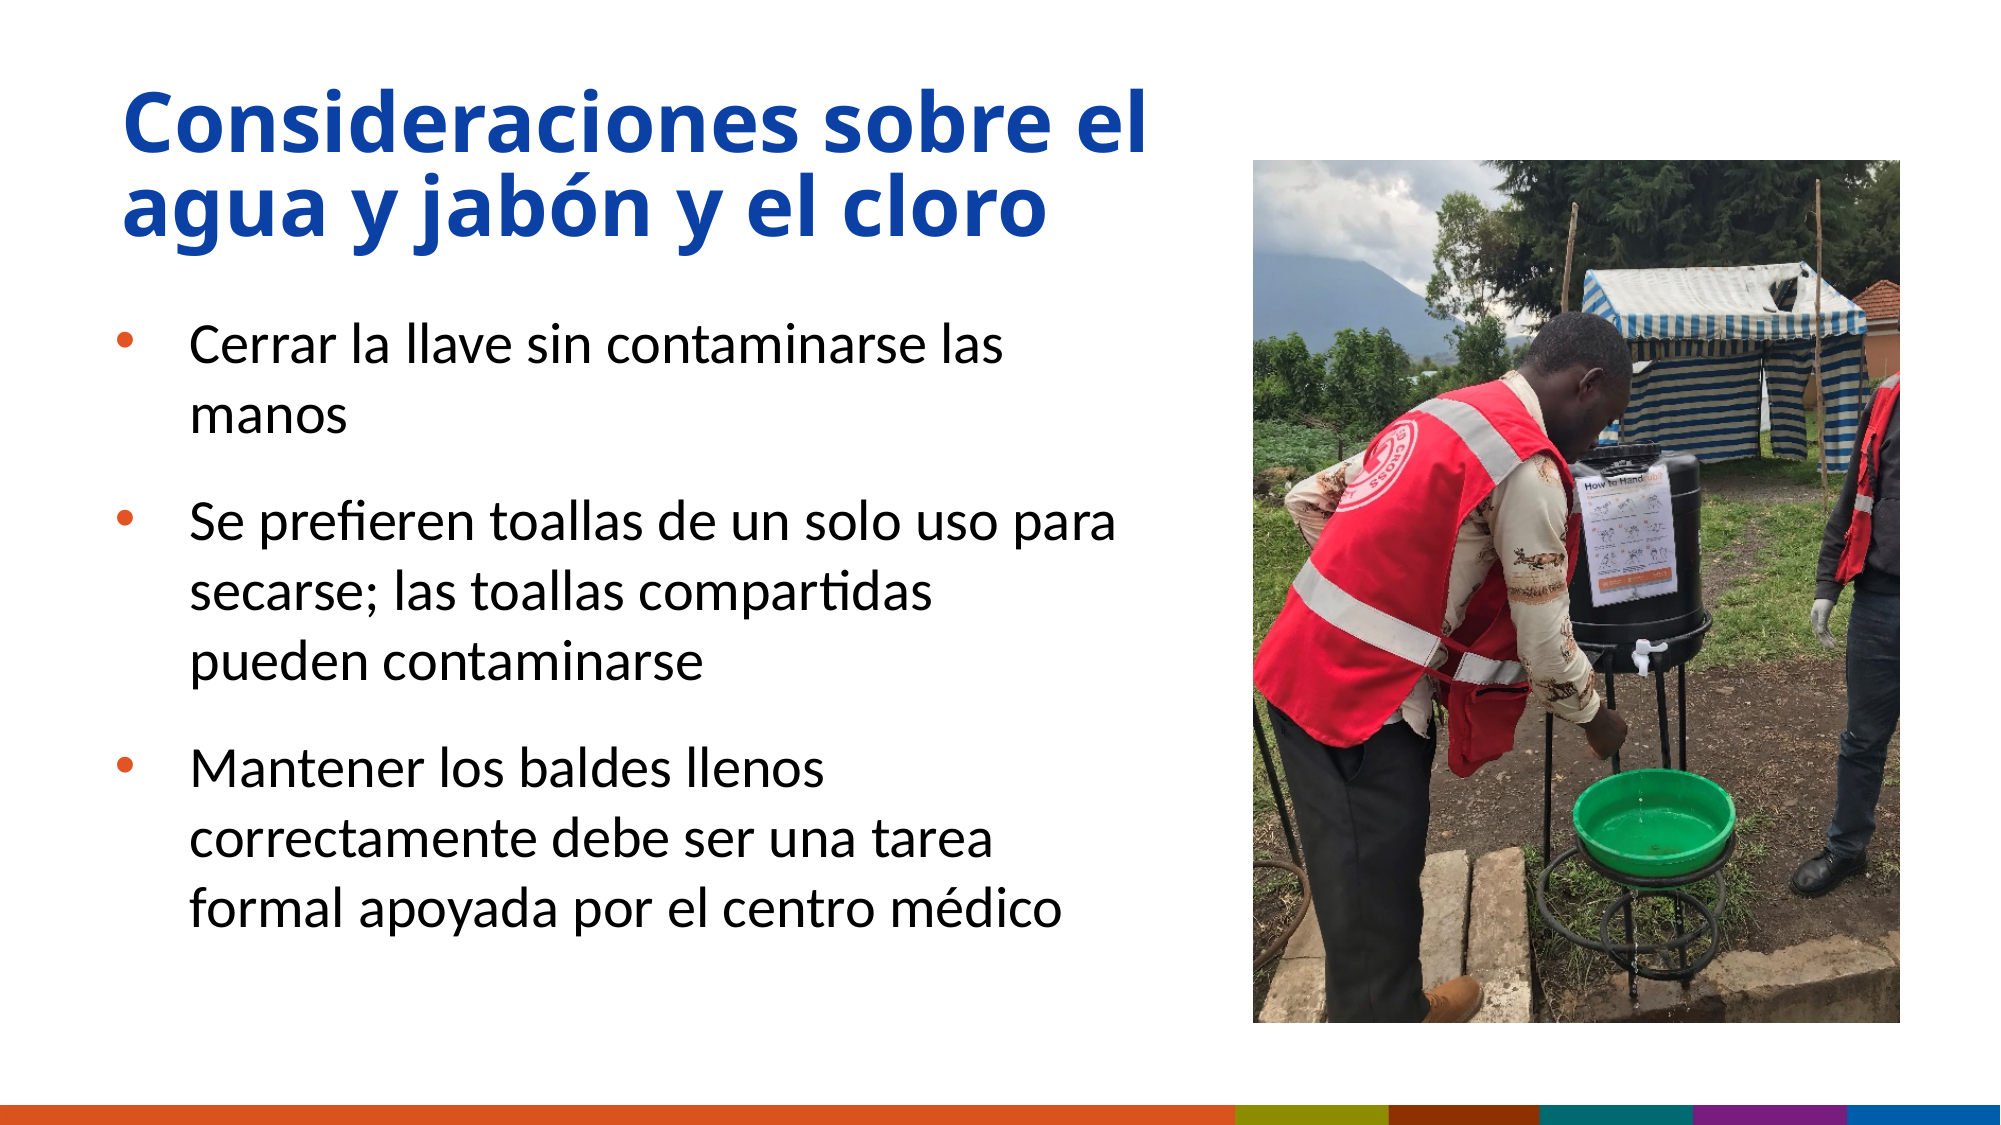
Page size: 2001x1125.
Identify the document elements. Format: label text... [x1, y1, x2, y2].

picture [0, 1105, 2000, 1125]
list Cerrar la llave sin contaminarse las manos Se prefieren toallas de un solo uso para secarse; las toallas compartidas pueden contaminarse Mantener los baldes llenos correctamente debe ser una tarea formal apoyada por el centro médico [99, 297, 1139, 1023]
picture [1253, 160, 1901, 1023]
title Consideraciones sobre el agua y jabón y el cloro [106, 42, 1384, 261]
